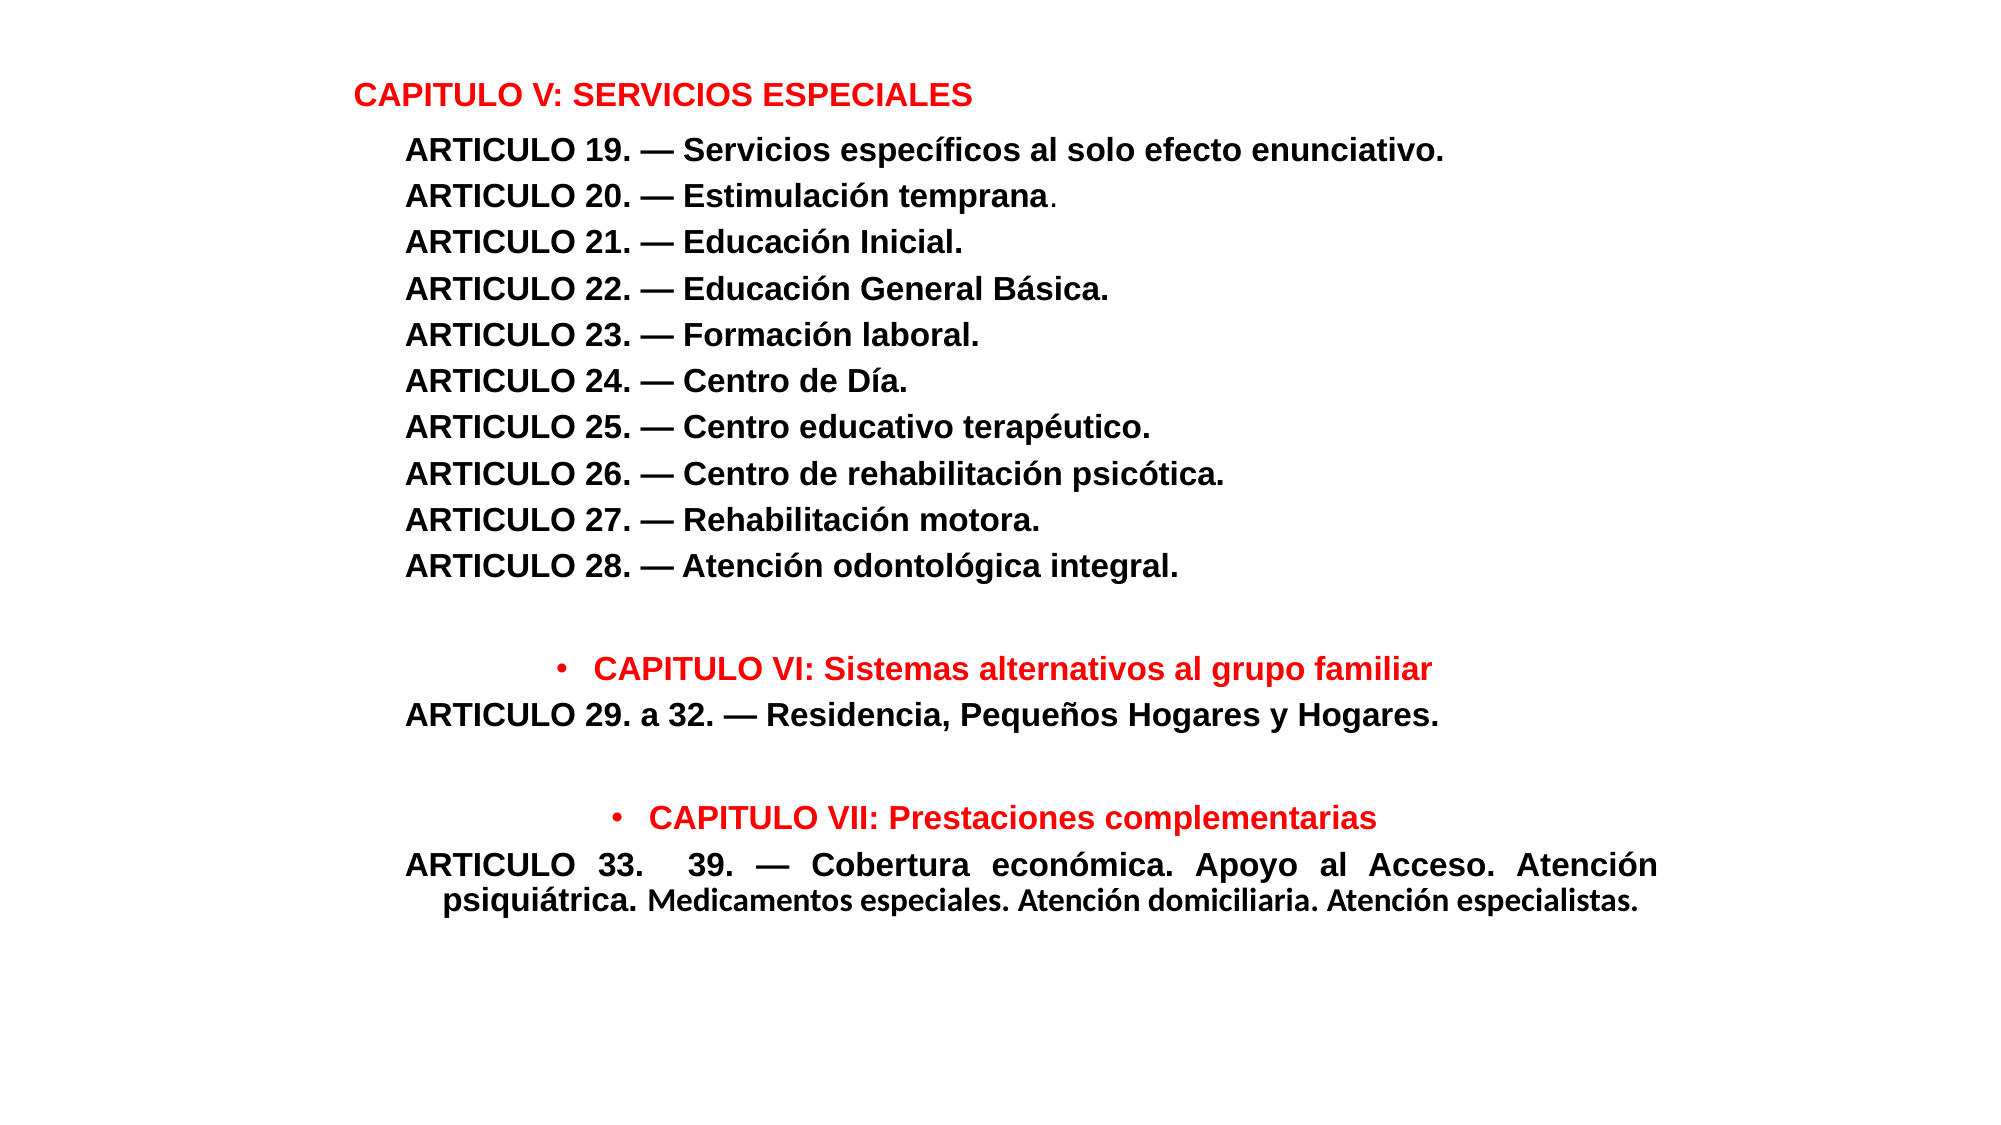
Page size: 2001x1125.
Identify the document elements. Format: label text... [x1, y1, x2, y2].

title CAPITULO V: SERVICIOS ESPECIALES [338, 1, 1689, 190]
list ARTICULO 19. — Servicios específicos al solo efecto enunciativo. ARTICULO 20. — Estimulación temprana. ARTICULO 21. — Educación Inicial. ARTICULO 22. — Educación General Básica. ARTICULO 23. — Formación laboral. ARTICULO 24. — Centro de Día. ARTICULO 25. — Centro educativo terapéutico. ARTICULO 26. — Centro de rehabilitación psicótica. ARTICULO 27. — Rehabilitación motora. ARTICULO 28. — Atención odontológica integral. CAPITULO VI: Sistemas alternativos al grupo familiar ARTICULO 29. a 32. — Residencia, Pequeños Hogares y Hogares. CAPITULO VII: Prestaciones complementarias ARTICULO 33. 39. — Cobertura económica. Apoyo al Acceso. Atención psiquiátrica. Medicamentos especiales. Atención domiciliaria. Atención especialistas. [314, 125, 1675, 1005]
